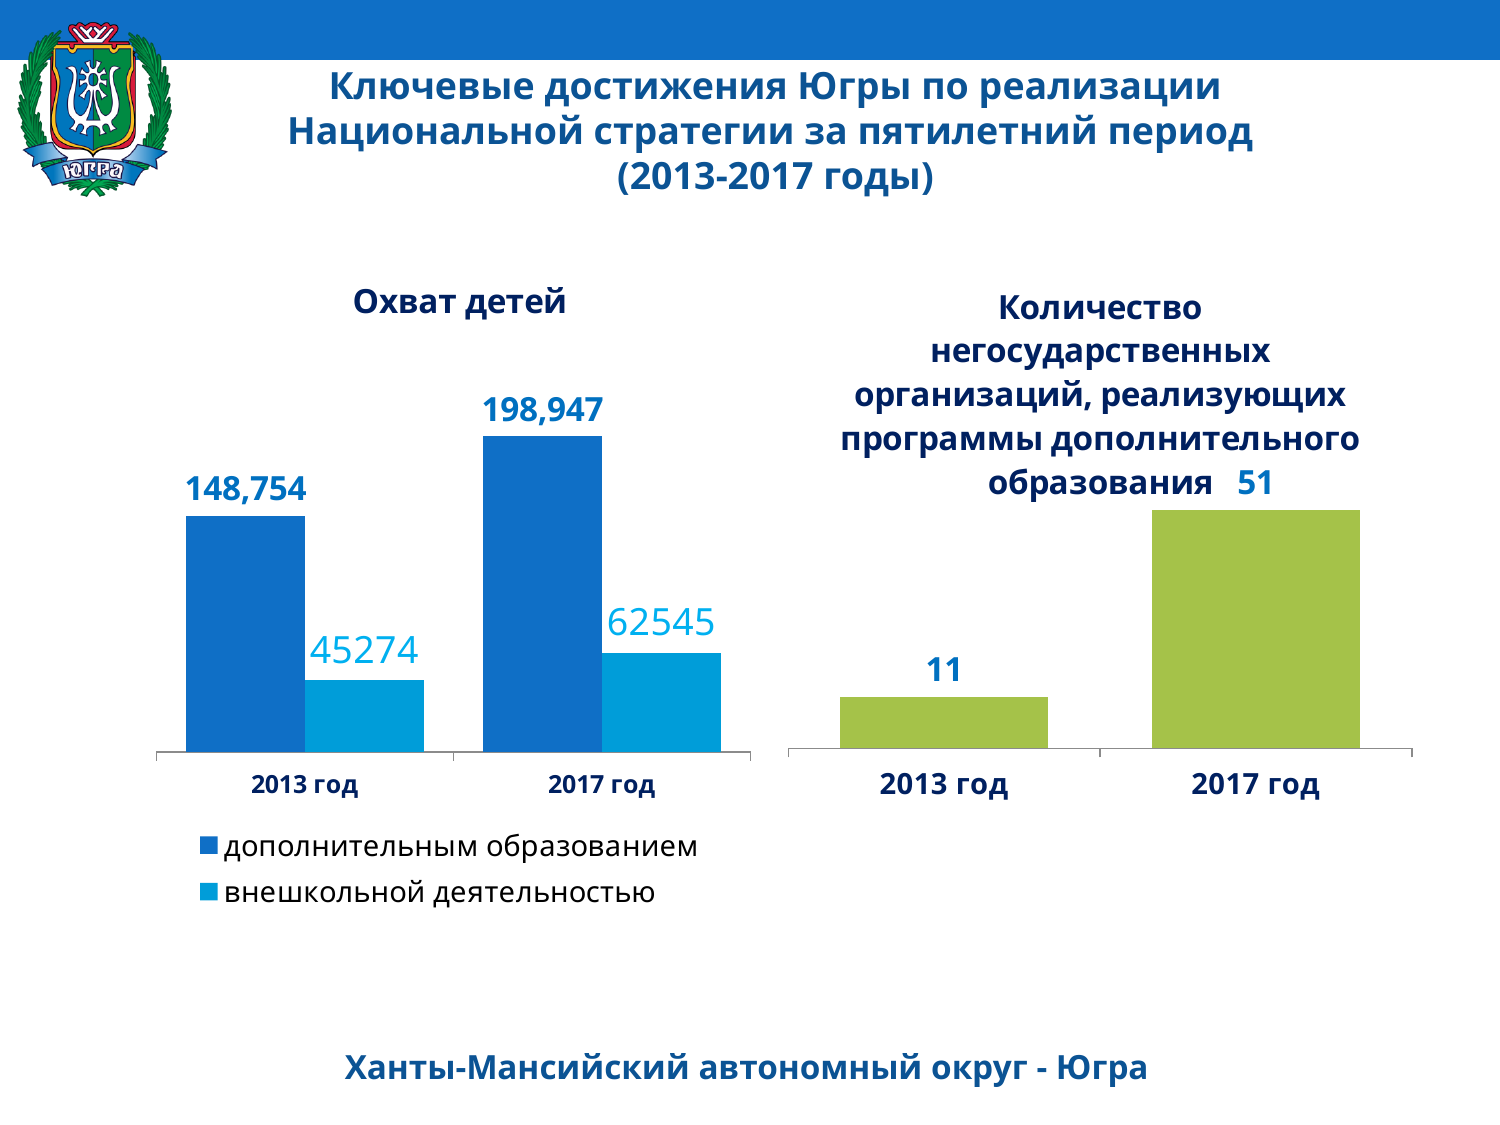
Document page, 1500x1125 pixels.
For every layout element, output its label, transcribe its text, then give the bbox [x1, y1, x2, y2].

text_box Ханты-Мансийский автономный округ - Югра [330, 1038, 1165, 1094]
chart [133, 255, 1436, 919]
picture [17, 19, 172, 198]
text_box Ключевые достижения Югры по реализации Национальной стратегии за пятилетний период (2013-2017 годы) [176, 54, 1388, 205]
